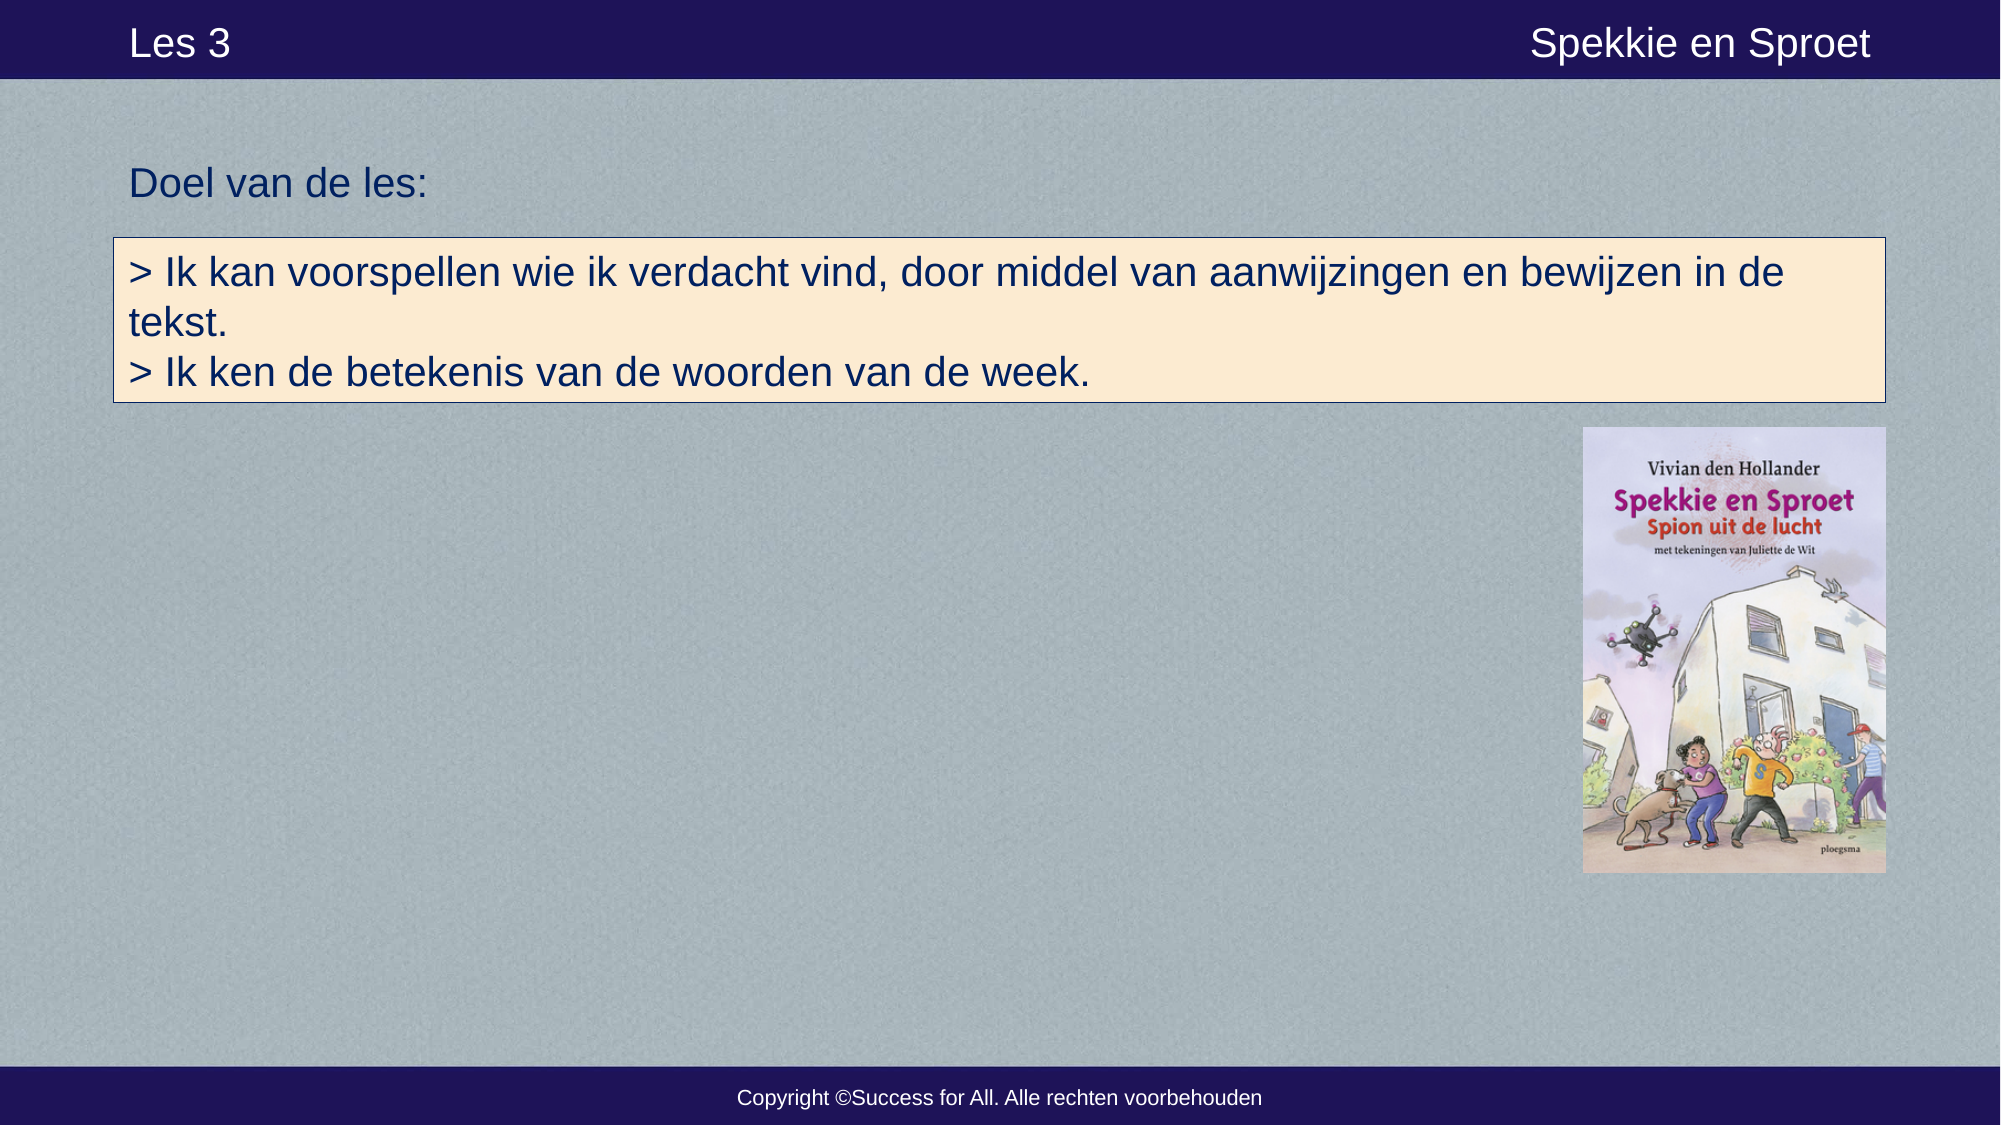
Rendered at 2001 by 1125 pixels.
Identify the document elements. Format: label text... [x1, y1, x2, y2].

text_box > Ik kan voorspellen wie ik verdacht vind, door middel van aanwijzingen en bewijzen in de tekst. > Ik ken de betekenis van de woorden van de week. [113, 237, 1886, 403]
picture [0, 0, 2001, 1125]
text_box Doel van de les: [113, 148, 1635, 214]
text_box Copyright ©Success for All. Alle rechten voorbehouden [0, 1076, 2000, 1125]
text_box Les 3 [114, 8, 354, 73]
text_box Spekkie en Sproet [999, 8, 1886, 73]
